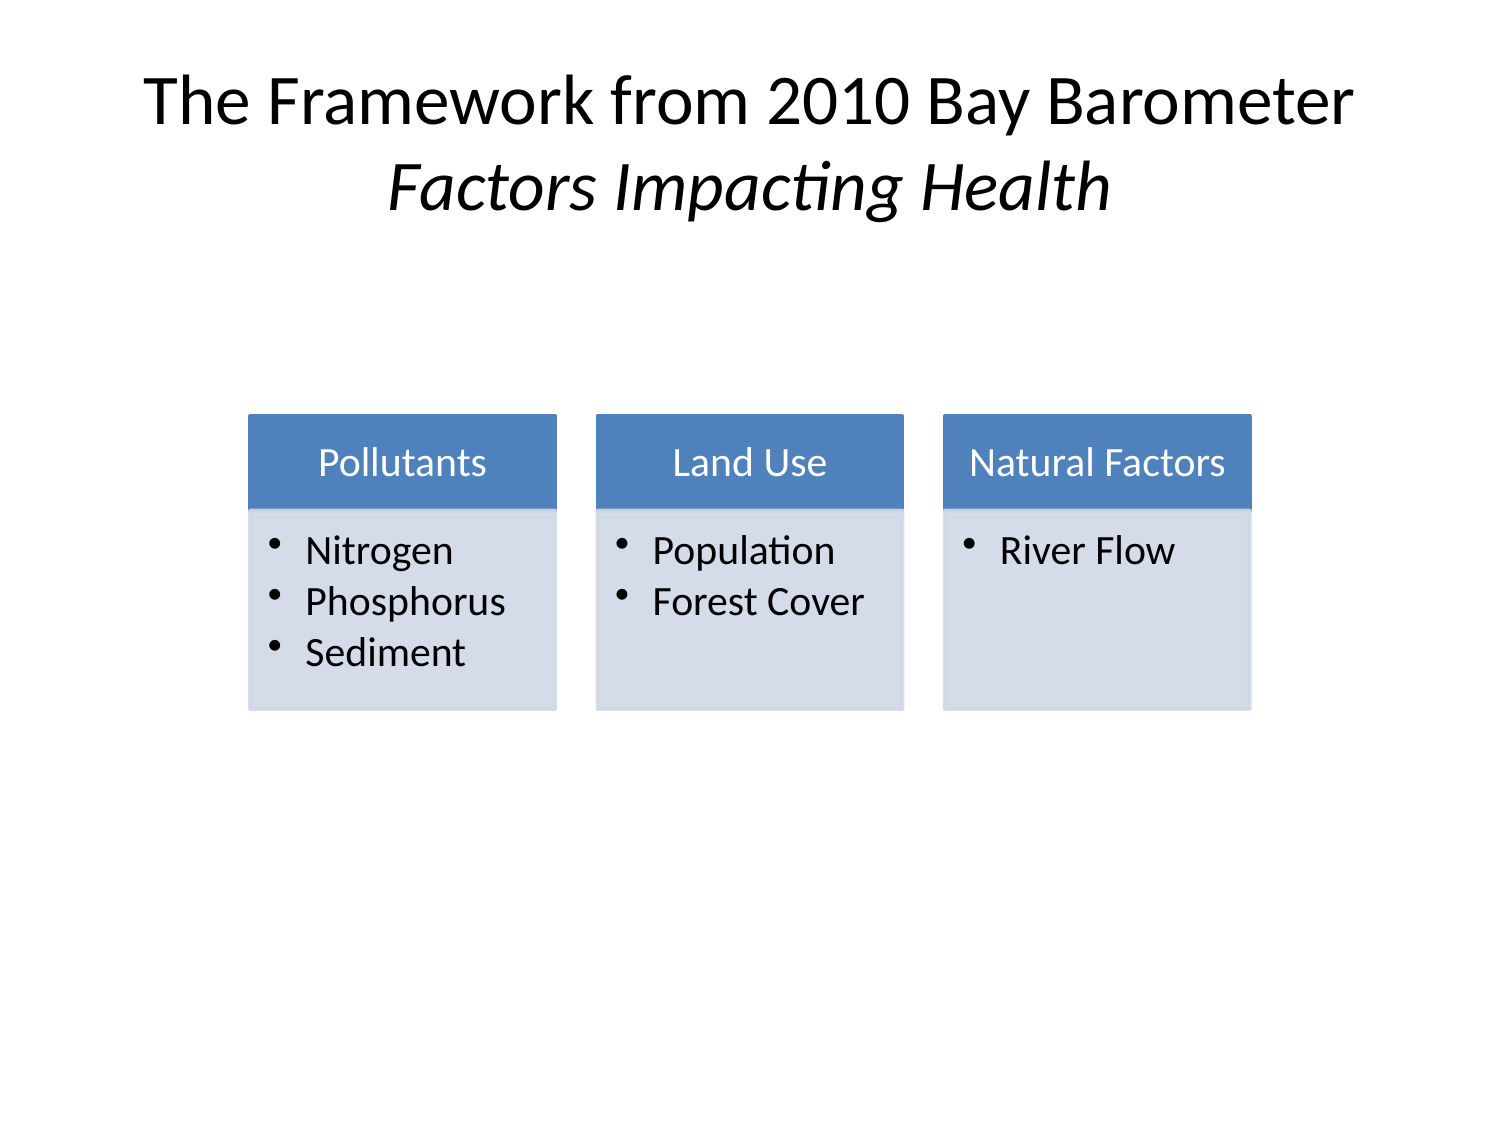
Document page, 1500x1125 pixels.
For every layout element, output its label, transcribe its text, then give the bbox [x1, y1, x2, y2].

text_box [249, 228, 1251, 897]
title The Framework from 2010 Bay Barometer Factors Impacting Health [75, 45, 1425, 233]
